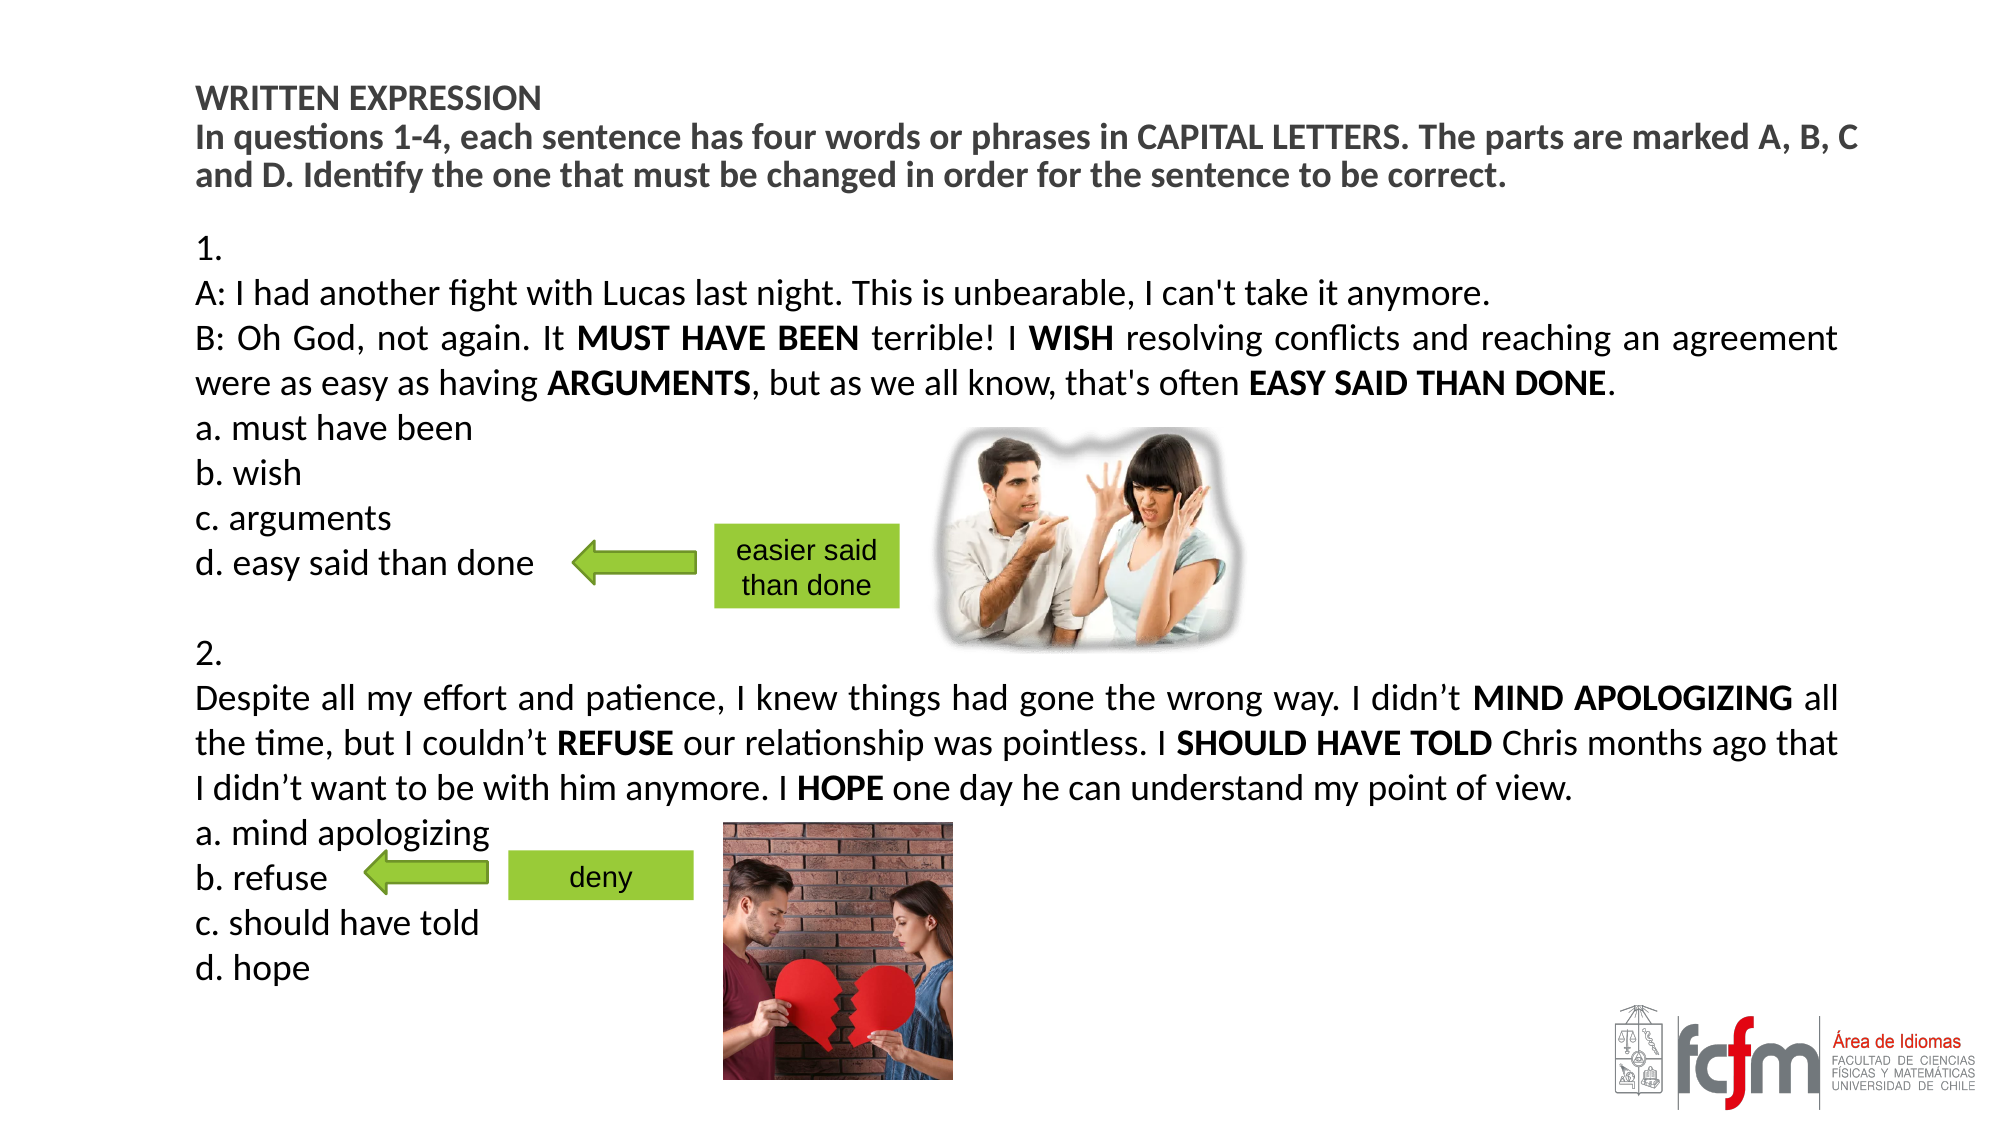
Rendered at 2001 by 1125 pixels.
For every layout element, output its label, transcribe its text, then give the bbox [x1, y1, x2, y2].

text_box [572, 540, 696, 585]
picture [1600, 1005, 1988, 1112]
text_box easier said than done [714, 523, 900, 609]
text_box [364, 850, 488, 895]
picture [921, 427, 1261, 654]
text_box 1. A: I had another fight with Lucas last night. This is unbearable, I can't take it anymore. B: Oh God, not again. It MUST HAVE BEEN terrible! I WISH resolving conflicts and reaching an agreement were as easy as having ARGUMENTS, but as we all know, that's often EASY SAID THAN DONE. a. must have been b. wish c. arguments d. easy said than done 2. Despite all my effort and patience, I knew things had gone the wrong way. I didn’t MIND APOLOGIZING all the time, but I couldn’t REFUSE our relationship was pointless. I SHOULD HAVE TOLD Chris months ago that I didn’t want to be with him anymore. I HOPE one day he can understand my point of view. a. mind apologizing b. refuse c. should have told d. hope [180, 215, 1854, 996]
text_box deny [508, 850, 694, 901]
picture [723, 821, 954, 1081]
title WRITTEN EXPRESSION In questions 1-4, each sentence has four words or phrases in CAPITAL LETTERS. The parts are marked A, B, C and D. Identify the one that must be changed in order for the sentence to be correct. [180, 136, 1935, 253]
